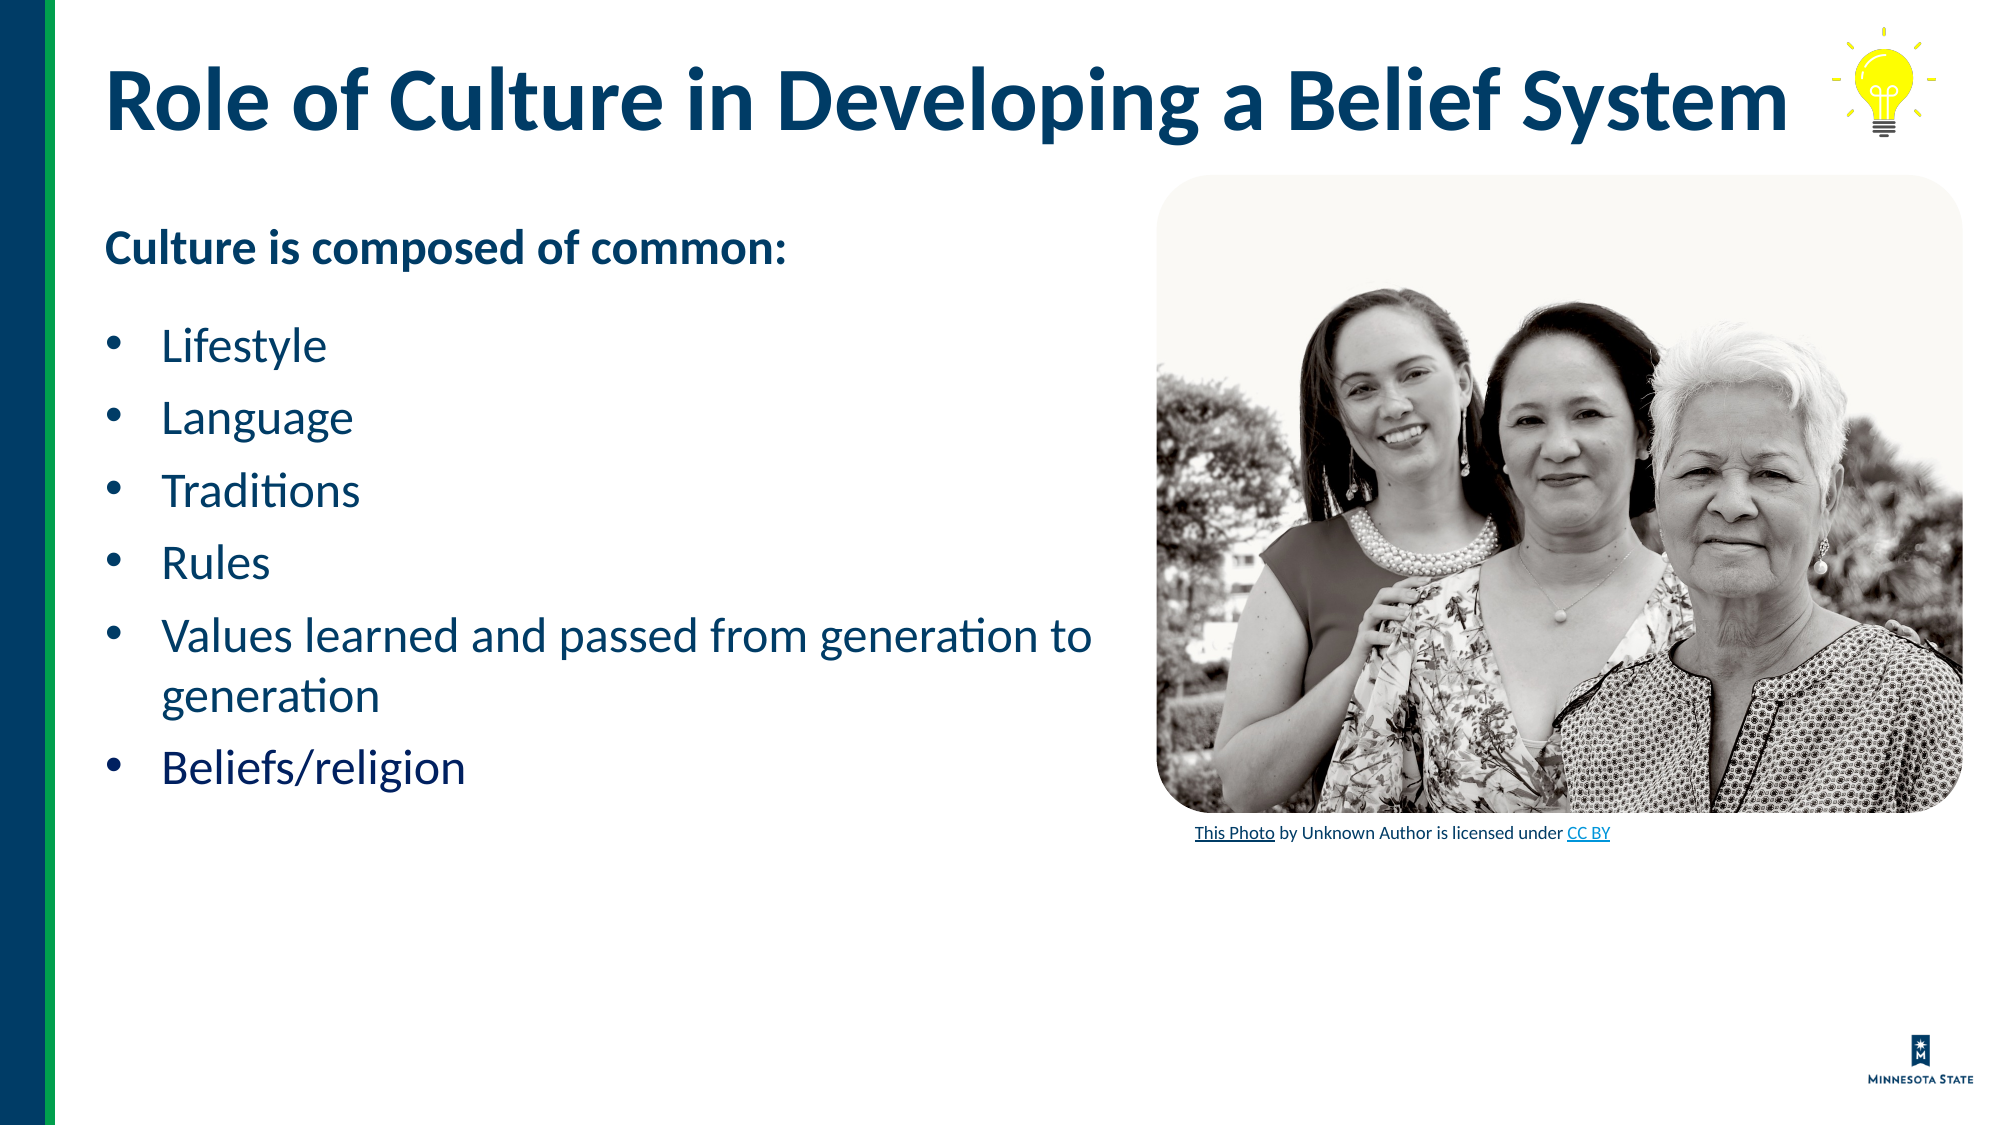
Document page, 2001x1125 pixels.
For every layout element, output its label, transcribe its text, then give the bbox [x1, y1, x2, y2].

list Culture is composed of common: Lifestyle Language Traditions Rules Values learned and passed from generation to generation Beliefs/religion [90, 206, 1181, 1093]
text_box This Photo by Unknown Author is licensed under CC BY [1180, 822, 1700, 851]
title Role of Culture in Developing a Belief System [90, 43, 1797, 159]
picture [1802, 0, 1965, 161]
picture [1823, 1028, 2001, 1095]
picture [1156, 174, 1963, 814]
